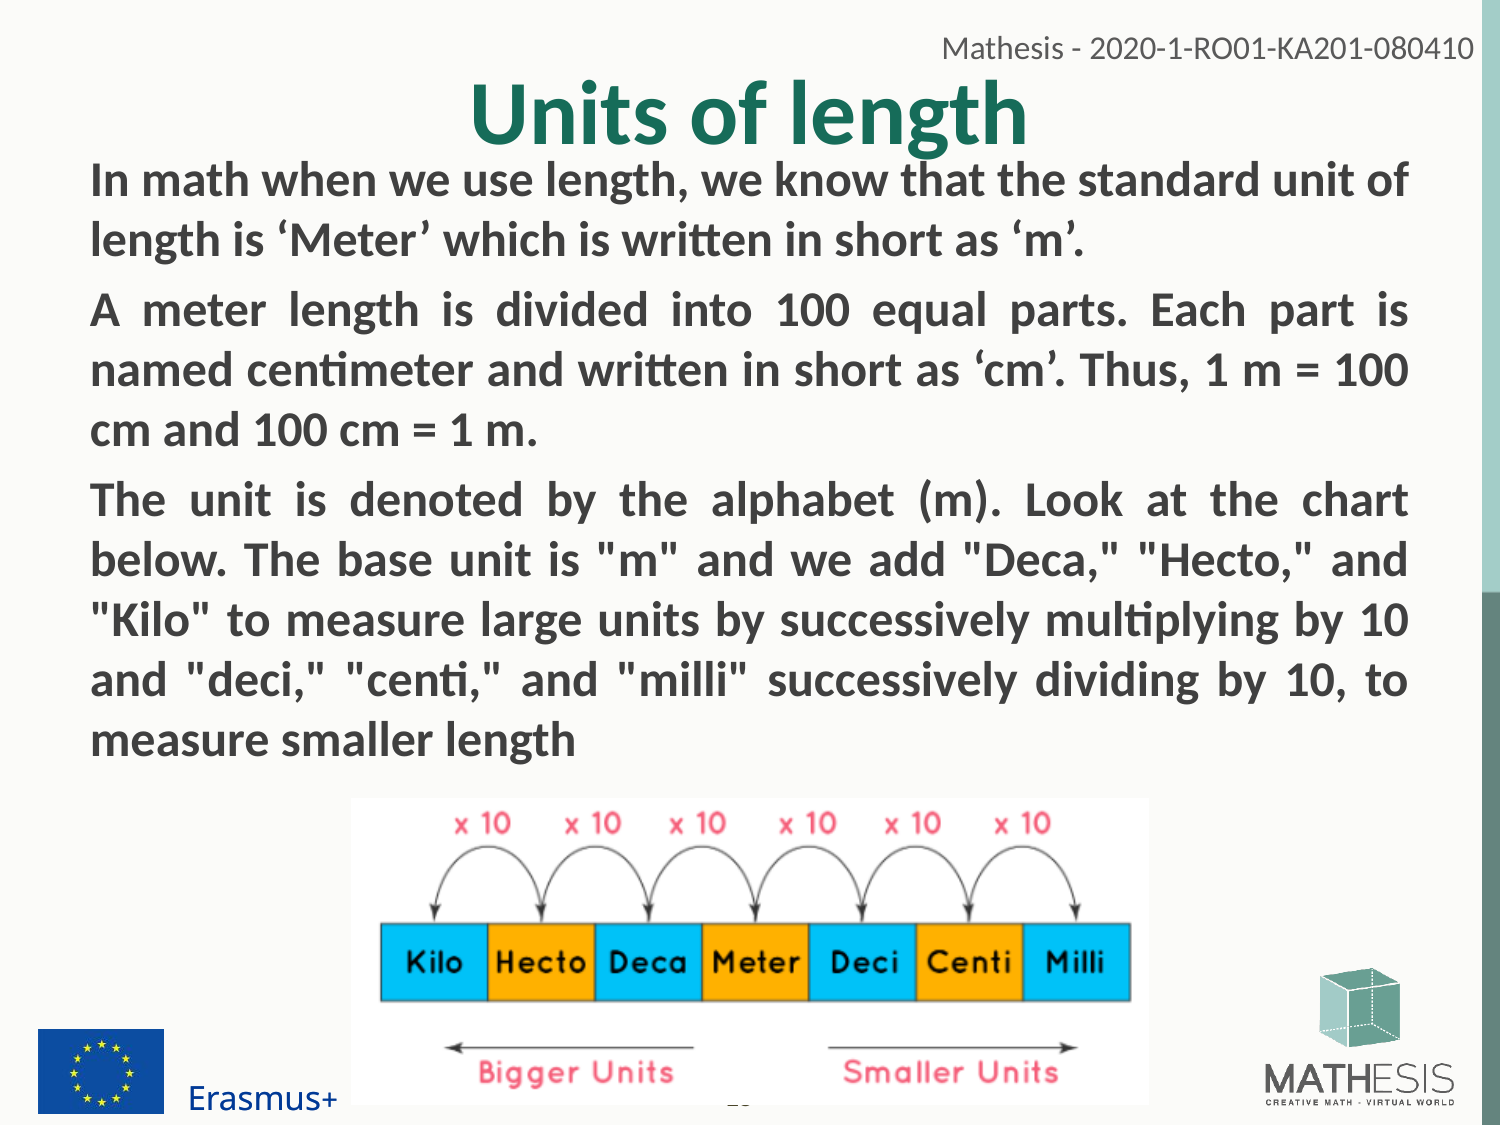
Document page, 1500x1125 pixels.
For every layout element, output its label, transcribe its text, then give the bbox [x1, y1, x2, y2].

title Units of length [75, 45, 1425, 139]
list In math when we use length, we know that the standard unit of length is ‘Meter’ which is written in short as ‘m’. A meter length is divided into 100 equal parts. Each part is named centimeter and written in short as ‘cm’. Thus, 1 m = 100 cm and 100 cm = 1 m. The unit is denoted by the alphabet (m). Look at the chart below. The base unit is "m" and we add "Deca," "Hecto," and "Kilo" to measure large units by successively multiplying by 10 and "deci," "centi," and "milli" successively dividing by 10, to measure smaller length [75, 139, 1425, 882]
picture [38, 1029, 164, 1114]
picture [351, 798, 1149, 1106]
